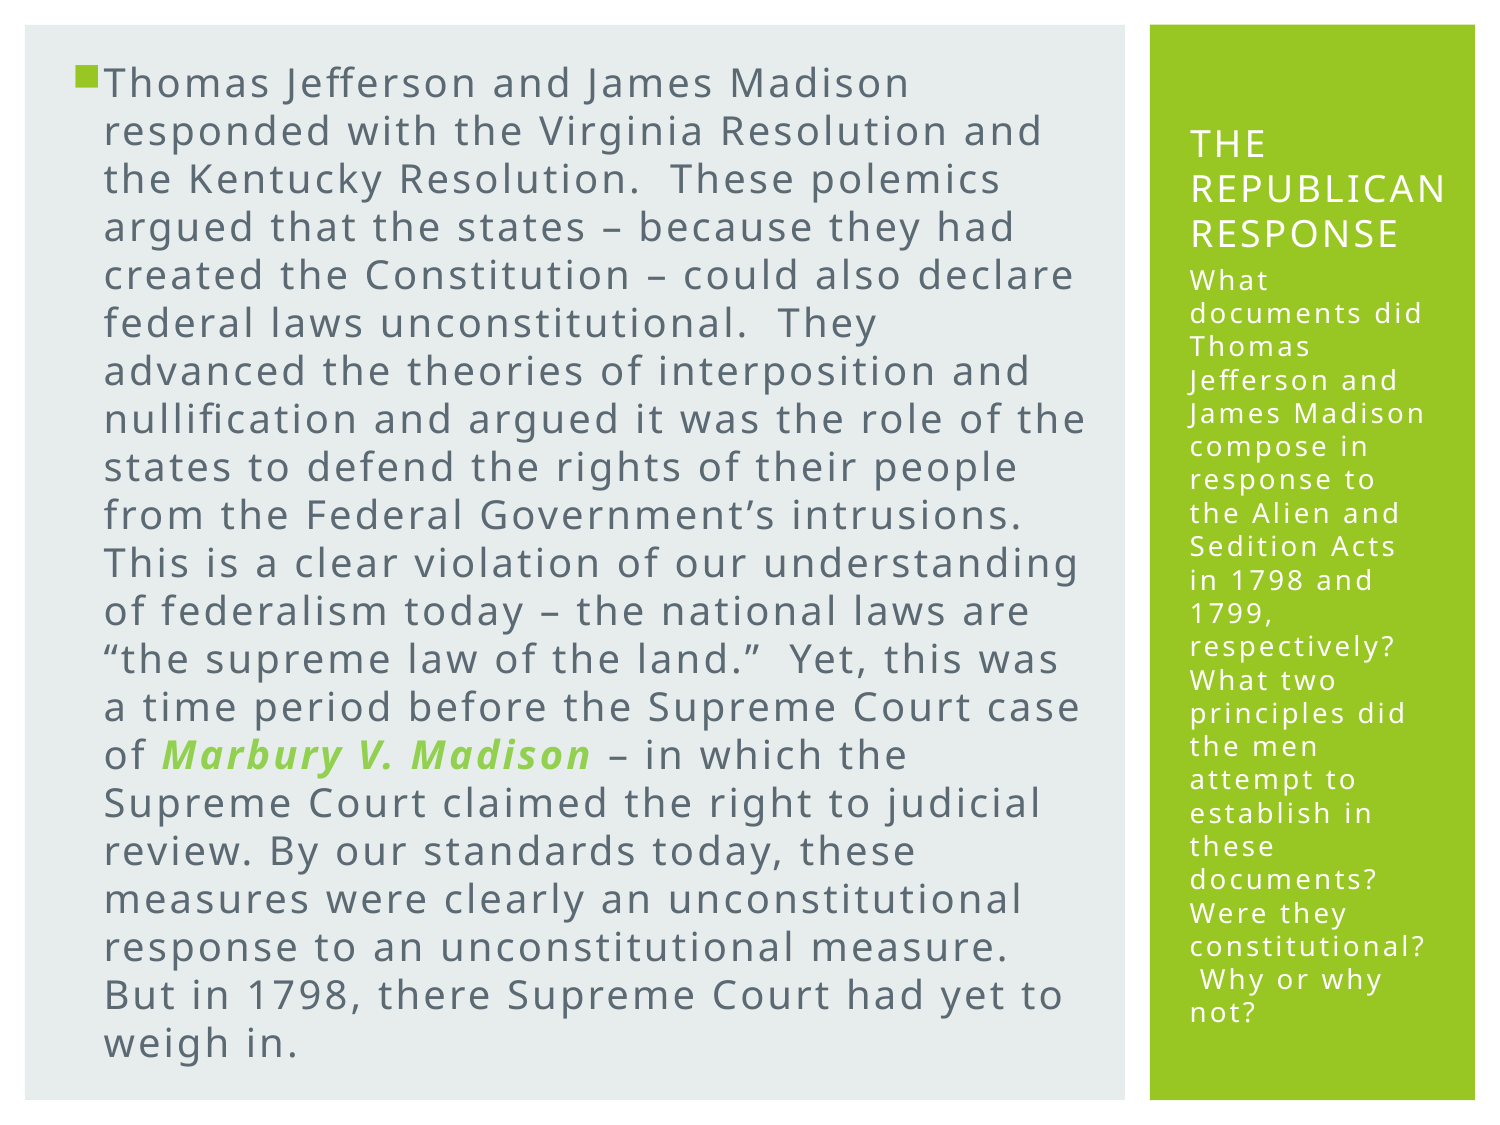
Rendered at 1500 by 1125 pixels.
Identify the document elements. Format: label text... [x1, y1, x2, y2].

list Thomas Jefferson and James Madison responded with the Virginia Resolution and the Kentucky Resolution. These polemics argued that the states – because they had created the Constitution – could also declare federal laws unconstitutional. They advanced the theories of interposition and nullification and argued it was the role of the states to defend the rights of their people from the Federal Government’s intrusions. This is a clear violation of our understanding of federalism today – the national laws are “the supreme law of the land.” Yet, this was a time period before the Supreme Court case of Marbury V. Madison – in which the Supreme Court claimed the right to judicial review. By our standards today, these measures were clearly an unconstitutional response to an unconstitutional measure. But in 1798, there Supreme Court had yet to weigh in. [50, 50, 1113, 1088]
list What documents did Thomas Jefferson and James Madison compose in response to the Alien and Sedition Acts in 1798 and 1799, respectively? What two principles did the men attempt to establish in these documents? Were they constitutional? Why or why not? [1174, 262, 1449, 1038]
title The Republican response [1175, 75, 1488, 263]
